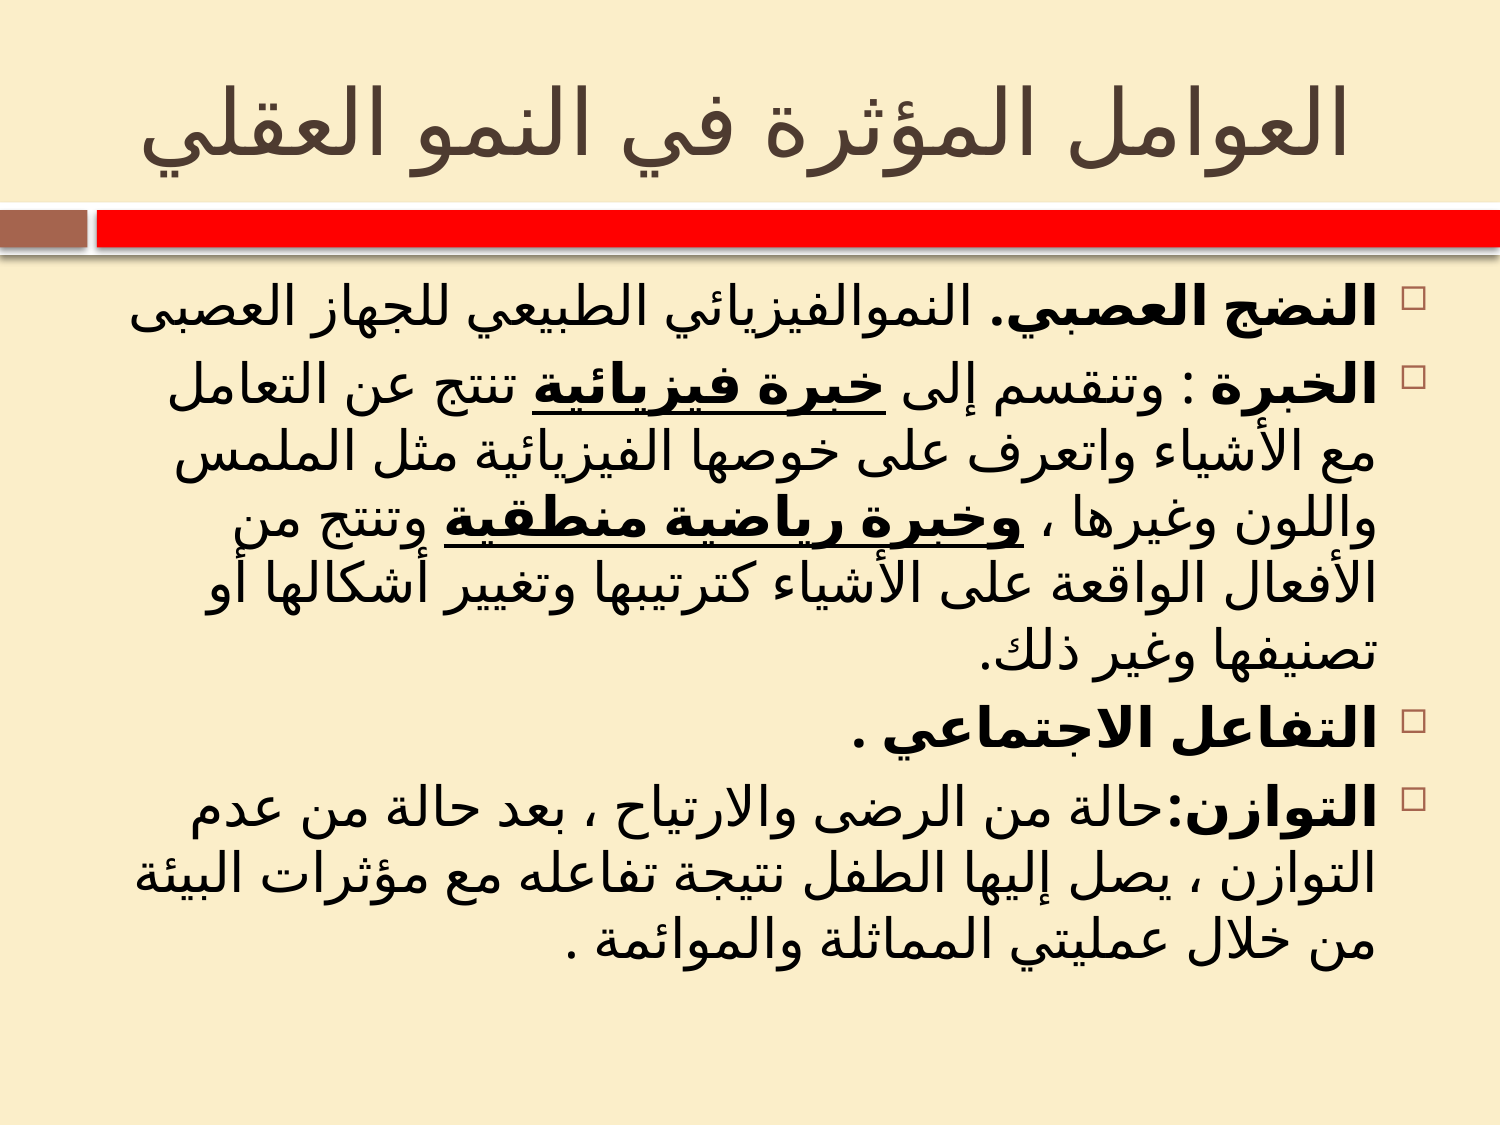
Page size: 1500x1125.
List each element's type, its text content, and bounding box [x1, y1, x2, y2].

title العوامل المؤثرة في النمو العقلي [100, 37, 1438, 200]
list النضج العصبي. النموالفيزيائي الطبيعي للجهاز العصبى الخبرة : وتنقسم إلى خبرة فيزيائية تنتج عن التعامل مع الأشياء واتعرف على خوصها الفيزيائية مثل الملمس واللون وغيرها ، وخبرة رياضية منطقية وتنتج من الأفعال الواقعة على الأشياء كترتيبها وتغيير أشكالها أو تصنيفها وغير ذلك. التفاعل الاجتماعي . التوازن:حالة من الرضى والارتياح ، بعد حالة من عدم التوازن ، يصل إليها الطفل نتيجة تفاعله مع مؤثرات البيئة من خلال عمليتي المماثلة والموائمة . [100, 262, 1438, 1000]
